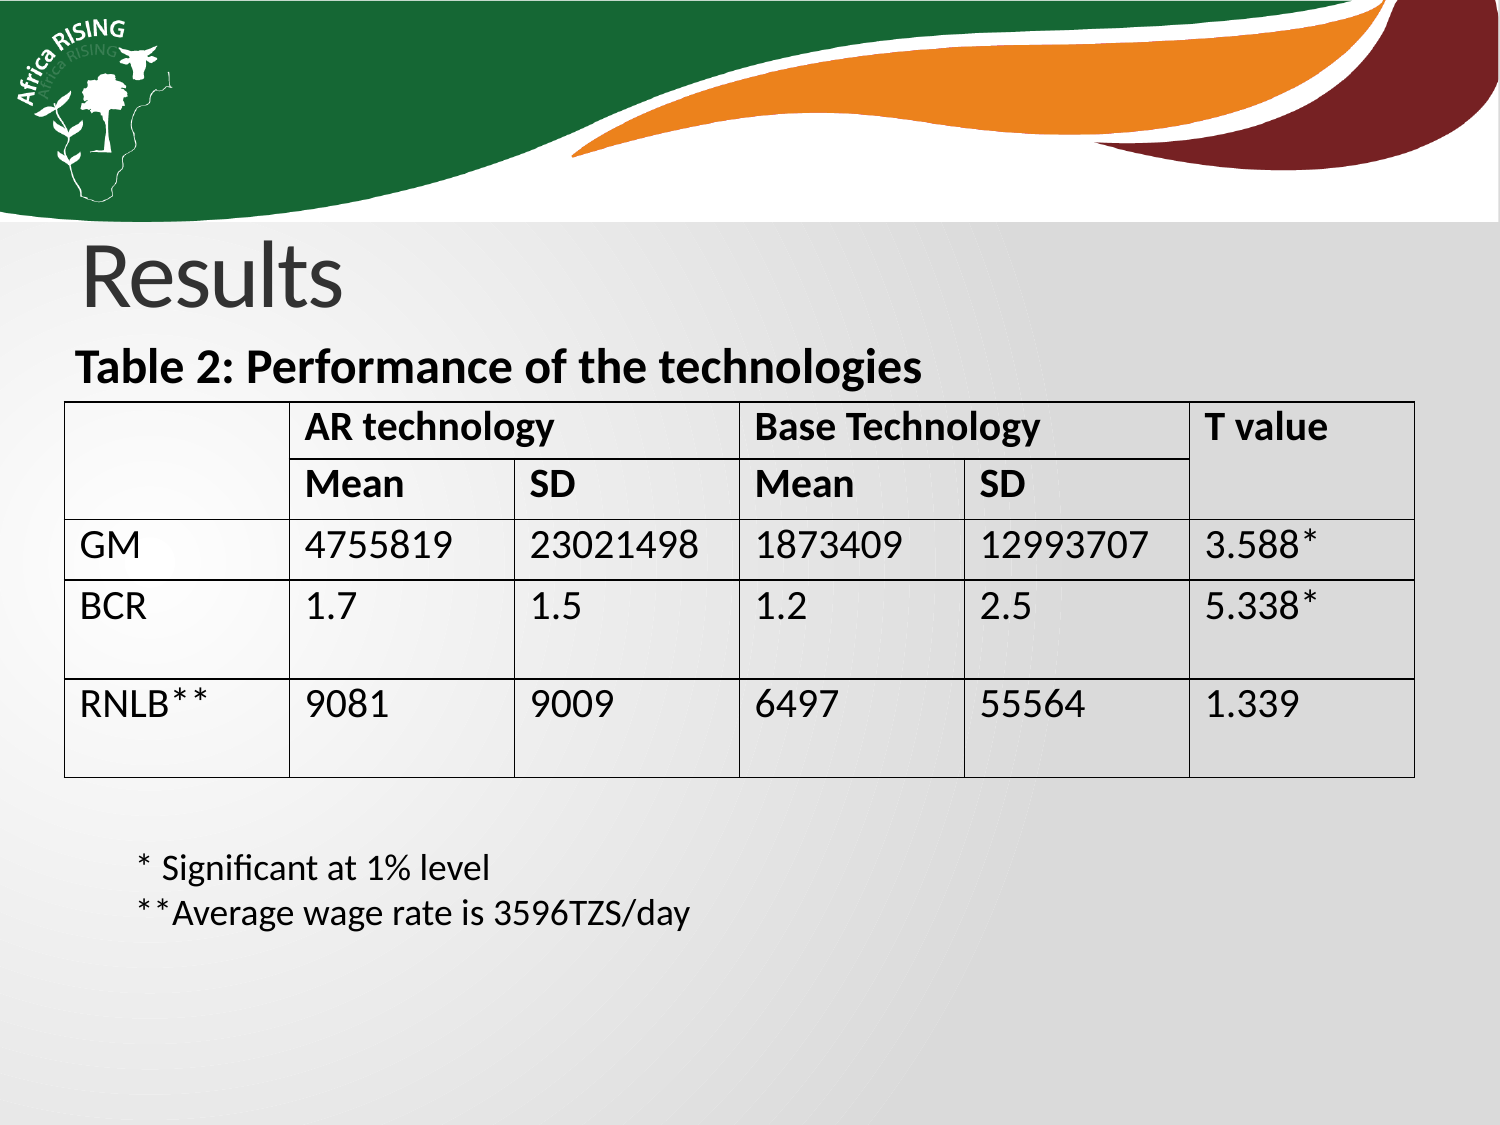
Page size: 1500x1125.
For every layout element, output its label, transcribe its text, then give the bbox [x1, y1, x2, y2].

table_cell 5.338* [1190, 581, 1414, 678]
table_cell 6497 [740, 680, 964, 777]
table_cell GM [65, 520, 289, 579]
table_cell 1.7 [290, 581, 514, 678]
table_cell 1.2 [740, 581, 964, 678]
table_cell 23021498 [515, 520, 739, 579]
table_cell 12993707 [965, 520, 1189, 579]
text_box * Significant at 1% level **Average wage rate is 3596TZS/day [120, 835, 1033, 941]
table_cell Mean [740, 460, 964, 519]
table_cell 2.5 [965, 581, 1189, 678]
table_cell SD [515, 460, 739, 519]
table_cell 1.5 [515, 581, 739, 678]
table_cell 1.339 [1190, 680, 1414, 777]
table_cell RNLB** [65, 680, 289, 777]
table_cell 1873409 [740, 520, 964, 579]
table_cell SD [965, 460, 1189, 519]
table_cell 55564 [965, 680, 1189, 777]
table_cell 9081 [290, 680, 514, 777]
table_cell BCR [65, 581, 289, 678]
table_cell 4755819 [290, 520, 514, 579]
table_header [65, 403, 289, 519]
picture [0, 0, 1499, 222]
table_cell Mean [290, 460, 514, 519]
text_box Table 2: Performance of the technologies [59, 326, 1310, 401]
table_header Base Technology [740, 403, 1189, 458]
title Results [65, 204, 1416, 359]
table_cell 3.588* [1190, 520, 1414, 579]
table_header T value [1190, 403, 1414, 519]
table_header AR technology [290, 403, 739, 458]
table_cell 9009 [515, 680, 739, 777]
